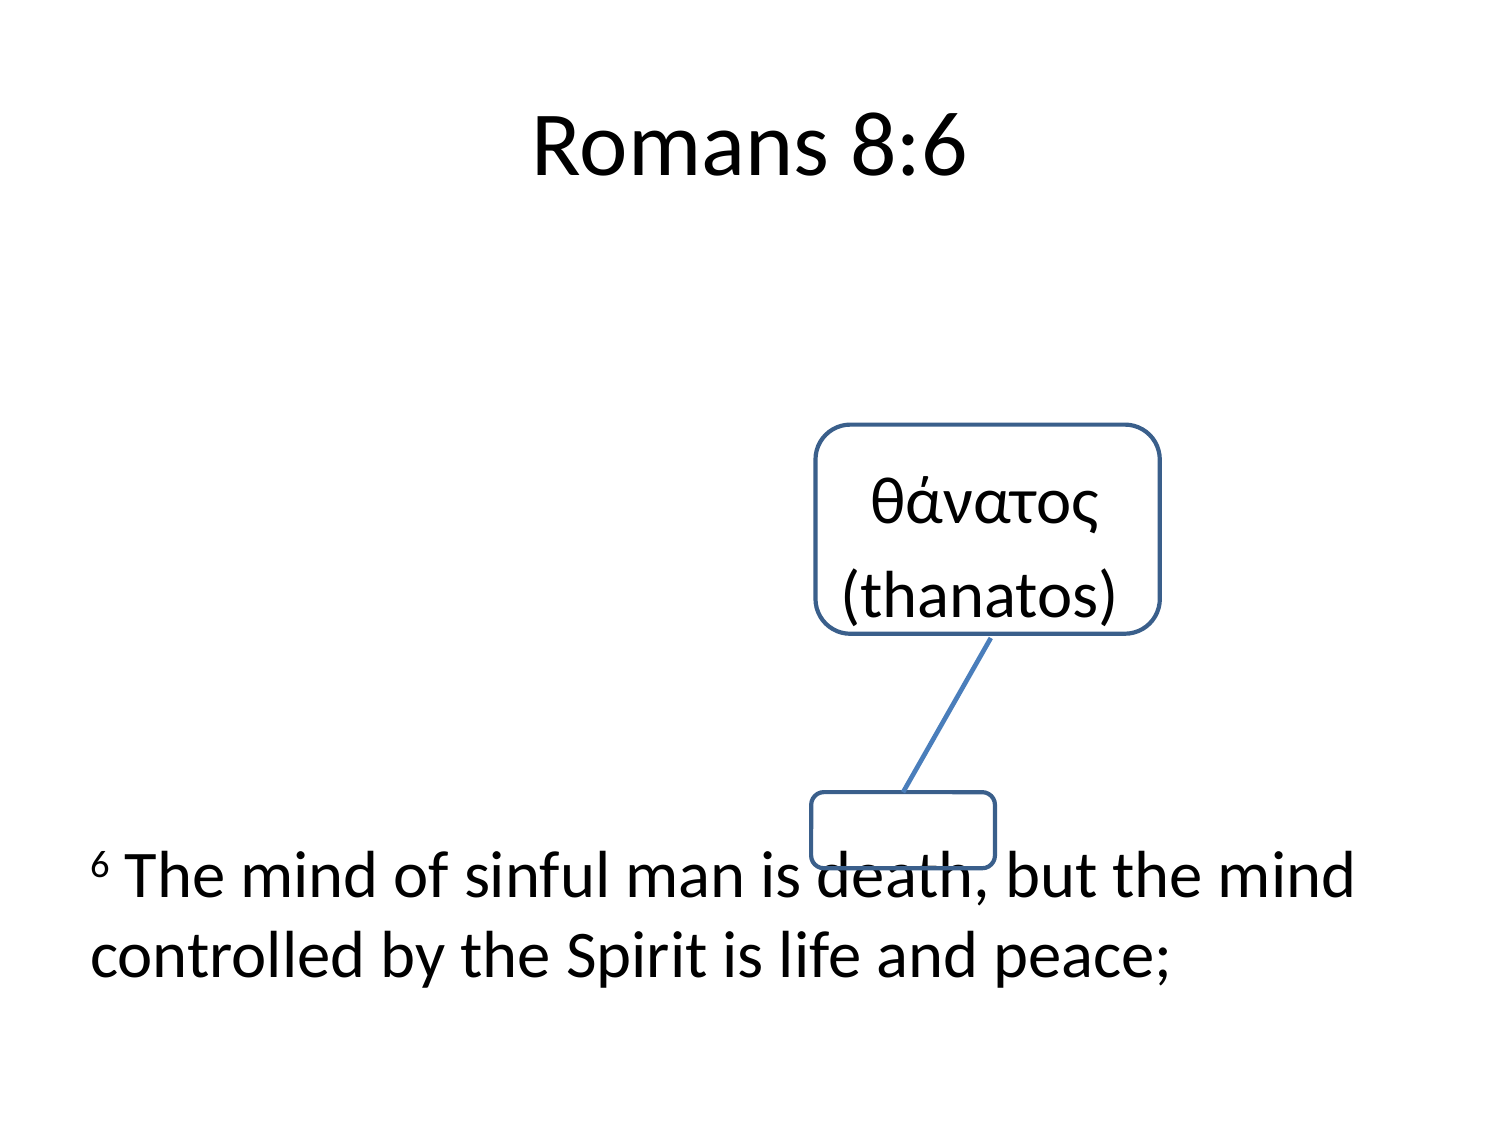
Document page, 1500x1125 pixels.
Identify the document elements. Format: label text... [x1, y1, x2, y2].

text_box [902, 637, 992, 793]
text_box [809, 790, 998, 871]
list θάνατος (thanatos) 6 The mind of sinful man is death, but the mind controlled by the Spirit is life and peace; [75, 262, 1425, 1005]
title Romans 8:6 [75, 45, 1425, 233]
text_box [813, 422, 1162, 636]
